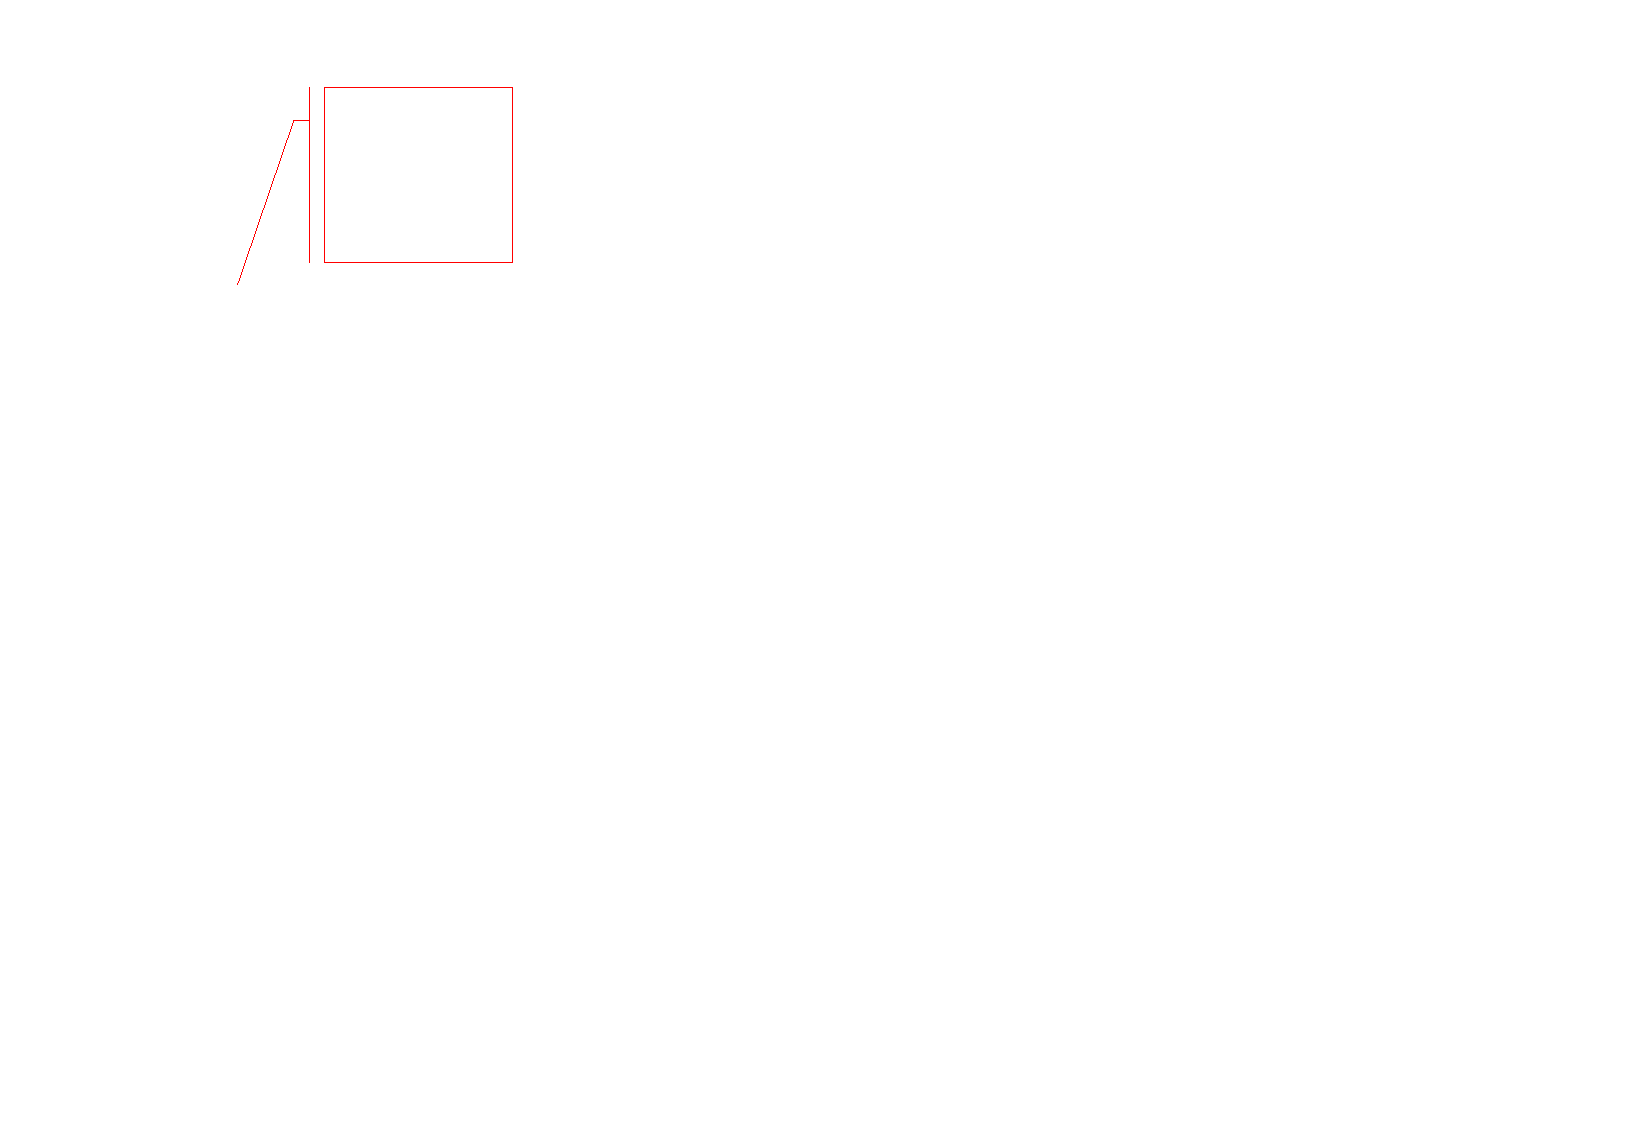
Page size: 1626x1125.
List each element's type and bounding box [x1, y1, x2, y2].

text_box [324, 87, 513, 263]
